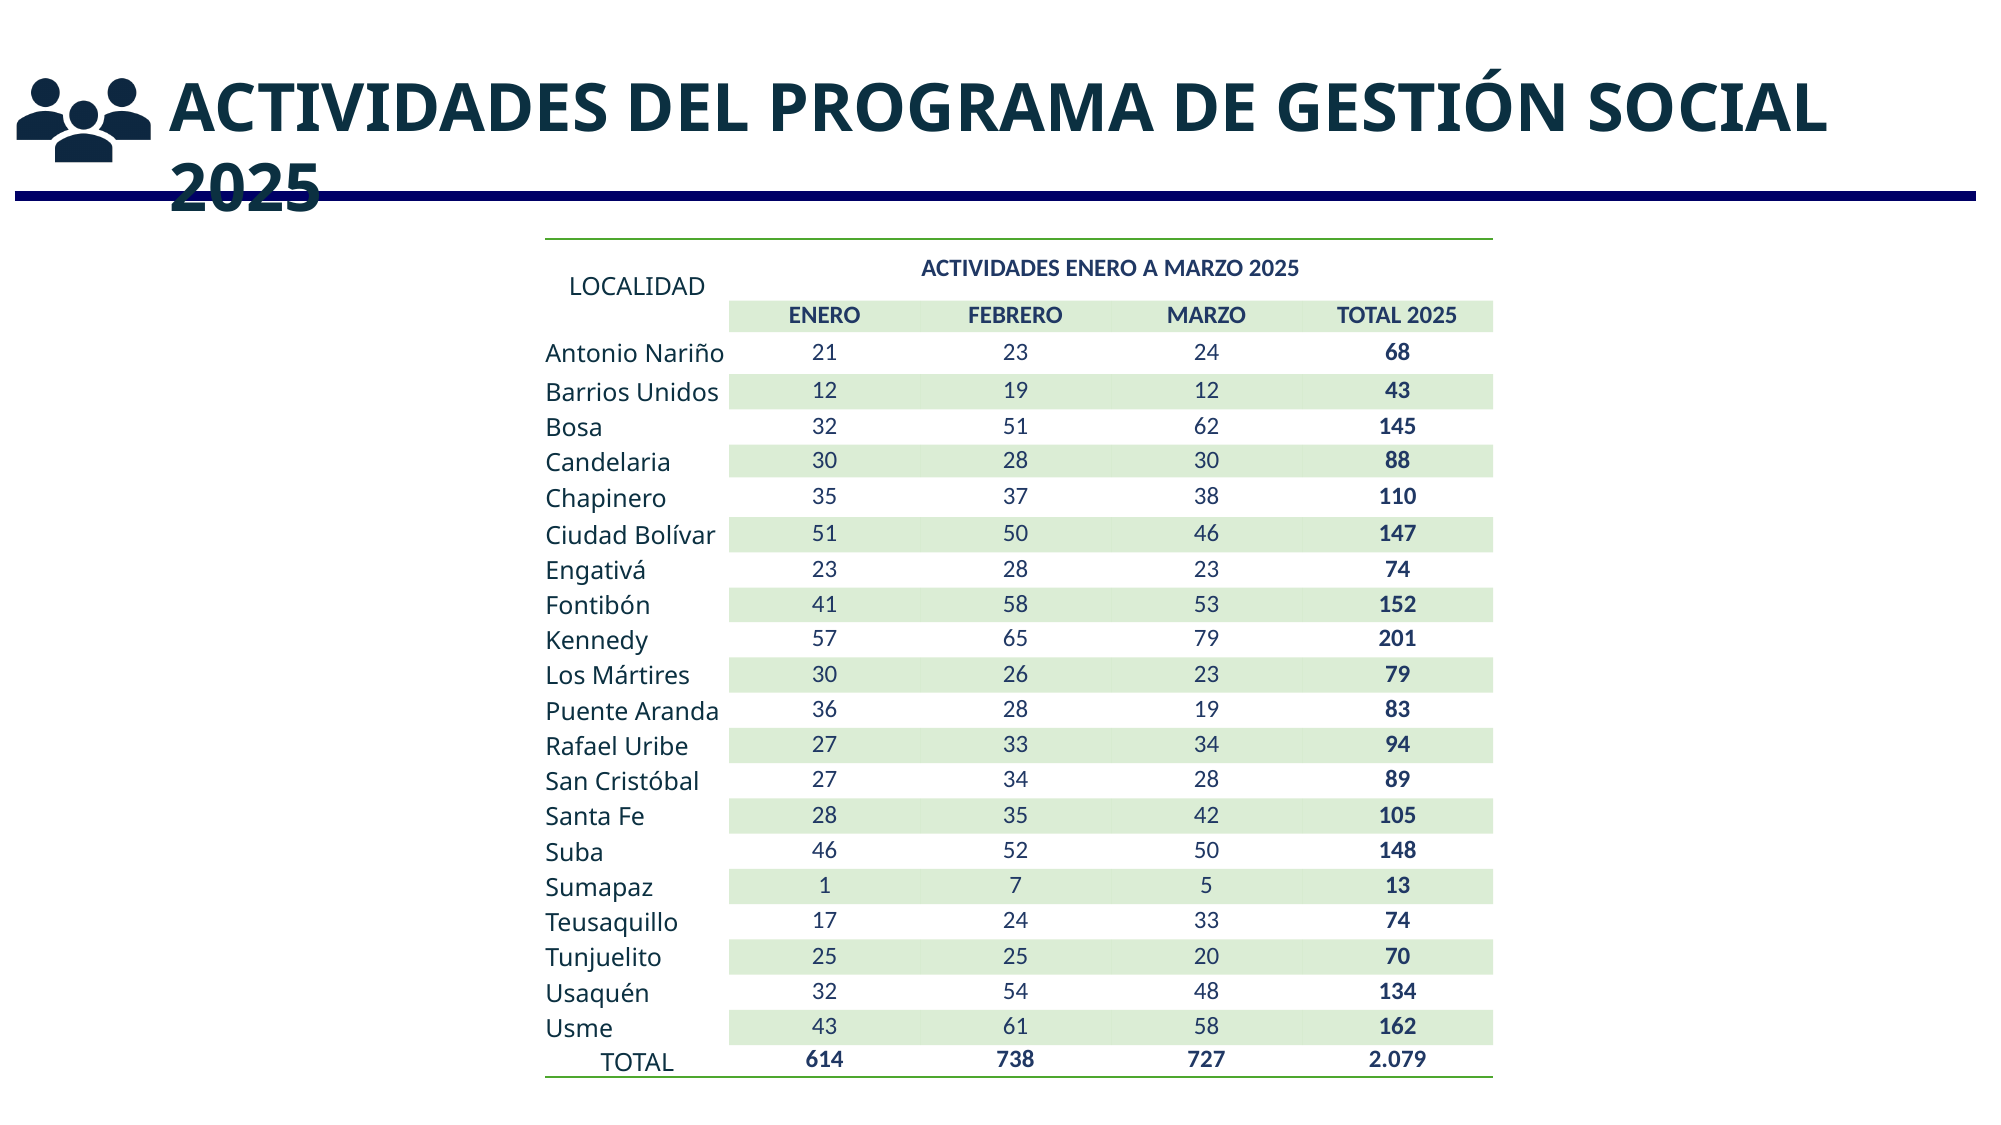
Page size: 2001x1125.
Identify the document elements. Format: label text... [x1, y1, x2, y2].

table_cell TOTAL [545, 1045, 729, 1076]
table_cell Usaquén [545, 975, 729, 1010]
table_cell 20 [1111, 939, 1302, 975]
table_cell 1 [729, 869, 920, 904]
table_cell 54 [920, 975, 1111, 1010]
table_cell 88 [1302, 445, 1493, 477]
table_cell Teusaquillo [545, 904, 729, 939]
table_cell 30 [729, 657, 920, 693]
table_cell ENERO [729, 301, 920, 332]
table_cell 50 [1111, 834, 1302, 869]
table_cell Fontibón [545, 588, 729, 622]
table_cell Engativá [545, 552, 729, 588]
table_cell 13 [1302, 869, 1493, 904]
table_cell 46 [729, 834, 920, 869]
table_cell 19 [920, 374, 1111, 409]
table_cell 48 [1111, 975, 1302, 1010]
table_cell 70 [1302, 939, 1493, 975]
table_cell 28 [729, 798, 920, 834]
table_cell 23 [1111, 552, 1302, 588]
table_cell 21 [729, 332, 920, 374]
table_cell 12 [729, 374, 920, 409]
table_cell 201 [1302, 622, 1493, 657]
table_cell 36 [729, 693, 920, 728]
table_cell 7 [920, 869, 1111, 904]
table_cell Barrios Unidos [545, 374, 729, 409]
table_cell 30 [1111, 445, 1302, 477]
table_cell 38 [1111, 477, 1302, 517]
table_cell Tunjuelito [545, 939, 729, 975]
picture [6, 43, 161, 197]
table_cell 41 [729, 588, 920, 622]
table_cell Chapinero [545, 477, 729, 517]
table_cell Santa Fe [545, 798, 729, 834]
table_cell 52 [920, 834, 1111, 869]
table_cell 35 [920, 798, 1111, 834]
table_cell Kennedy [545, 622, 729, 657]
table_cell 27 [729, 763, 920, 798]
table_cell 79 [1302, 657, 1493, 693]
table_cell 105 [1302, 798, 1493, 834]
table_cell 79 [1111, 622, 1302, 657]
text_box ACTIVIDADES DEL PROGRAMA DE GESTIÓN SOCIAL 2025 [80, 57, 1993, 233]
table_cell 83 [1302, 693, 1493, 728]
table_cell 57 [729, 622, 920, 657]
table_cell 152 [1302, 588, 1493, 622]
table_cell 51 [729, 517, 920, 552]
table_cell 27 [729, 728, 920, 763]
table_cell 94 [1302, 728, 1493, 763]
table_cell 42 [1111, 798, 1302, 834]
table_cell 33 [1111, 904, 1302, 939]
table_cell 28 [1111, 763, 1302, 798]
table_cell 50 [920, 517, 1111, 552]
table_cell 61 [920, 1010, 1111, 1045]
table_cell MARZO [1111, 301, 1302, 332]
table_cell Sumapaz [545, 869, 729, 904]
table_cell 26 [920, 657, 1111, 693]
table_cell 727 [1111, 1045, 1302, 1076]
table_cell 43 [1302, 374, 1493, 409]
table_cell Antonio Nariño [545, 332, 729, 374]
table_cell 24 [920, 904, 1111, 939]
table_cell 28 [920, 693, 1111, 728]
table_cell 37 [920, 477, 1111, 517]
table_cell 46 [1111, 517, 1302, 552]
table_cell San Cristóbal [545, 763, 729, 798]
table_cell FEBRERO [920, 301, 1111, 332]
table_cell 2.079 [1302, 1045, 1493, 1076]
table_cell 23 [1111, 657, 1302, 693]
table_cell 30 [729, 445, 920, 477]
table_cell Puente Aranda [545, 693, 729, 728]
table_cell 614 [729, 1045, 920, 1076]
table_cell 62 [1111, 409, 1302, 445]
table_cell 25 [729, 939, 920, 975]
table_cell 58 [1111, 1010, 1302, 1045]
table_cell Rafael Uribe [545, 728, 729, 763]
table_cell 53 [1111, 588, 1302, 622]
table_cell 24 [1111, 332, 1302, 374]
table_header LOCALIDAD [545, 240, 729, 332]
table_cell 58 [920, 588, 1111, 622]
table_cell Candelaria [545, 445, 729, 477]
table_cell 19 [1111, 693, 1302, 728]
table_cell 34 [920, 763, 1111, 798]
table_cell 162 [1302, 1010, 1493, 1045]
table_cell Bosa [545, 409, 729, 445]
table_cell 5 [1111, 869, 1302, 904]
table_cell 28 [920, 552, 1111, 588]
table_cell 147 [1302, 517, 1493, 552]
table_cell 33 [920, 728, 1111, 763]
table_cell 34 [1111, 728, 1302, 763]
table_cell Suba [545, 834, 729, 869]
table_cell 148 [1302, 834, 1493, 869]
table_cell 25 [920, 939, 1111, 975]
table_cell 32 [729, 409, 920, 445]
table_cell 32 [729, 975, 920, 1010]
table_cell 17 [729, 904, 920, 939]
table_cell Los Mártires [545, 657, 729, 693]
table_cell Usme [545, 1010, 729, 1045]
table_cell 74 [1302, 904, 1493, 939]
table_cell Ciudad Bolívar [545, 517, 729, 552]
table_cell 65 [920, 622, 1111, 657]
table_cell 110 [1302, 477, 1493, 517]
table_cell 51 [920, 409, 1111, 445]
table_cell 738 [920, 1045, 1111, 1076]
table_cell 134 [1302, 975, 1493, 1010]
table_cell 35 [729, 477, 920, 517]
table_cell 12 [1111, 374, 1302, 409]
table_header ACTIVIDADES ENERO A MARZO 2025 [729, 240, 1493, 301]
table_cell 74 [1302, 552, 1493, 588]
table_cell TOTAL 2025 [1302, 301, 1493, 332]
table_cell 23 [729, 552, 920, 588]
table_cell 145 [1302, 409, 1493, 445]
table_cell 89 [1302, 763, 1493, 798]
table_cell 23 [920, 332, 1111, 374]
table_cell 68 [1302, 332, 1493, 374]
table_cell 43 [729, 1010, 920, 1045]
table_cell 28 [920, 445, 1111, 477]
